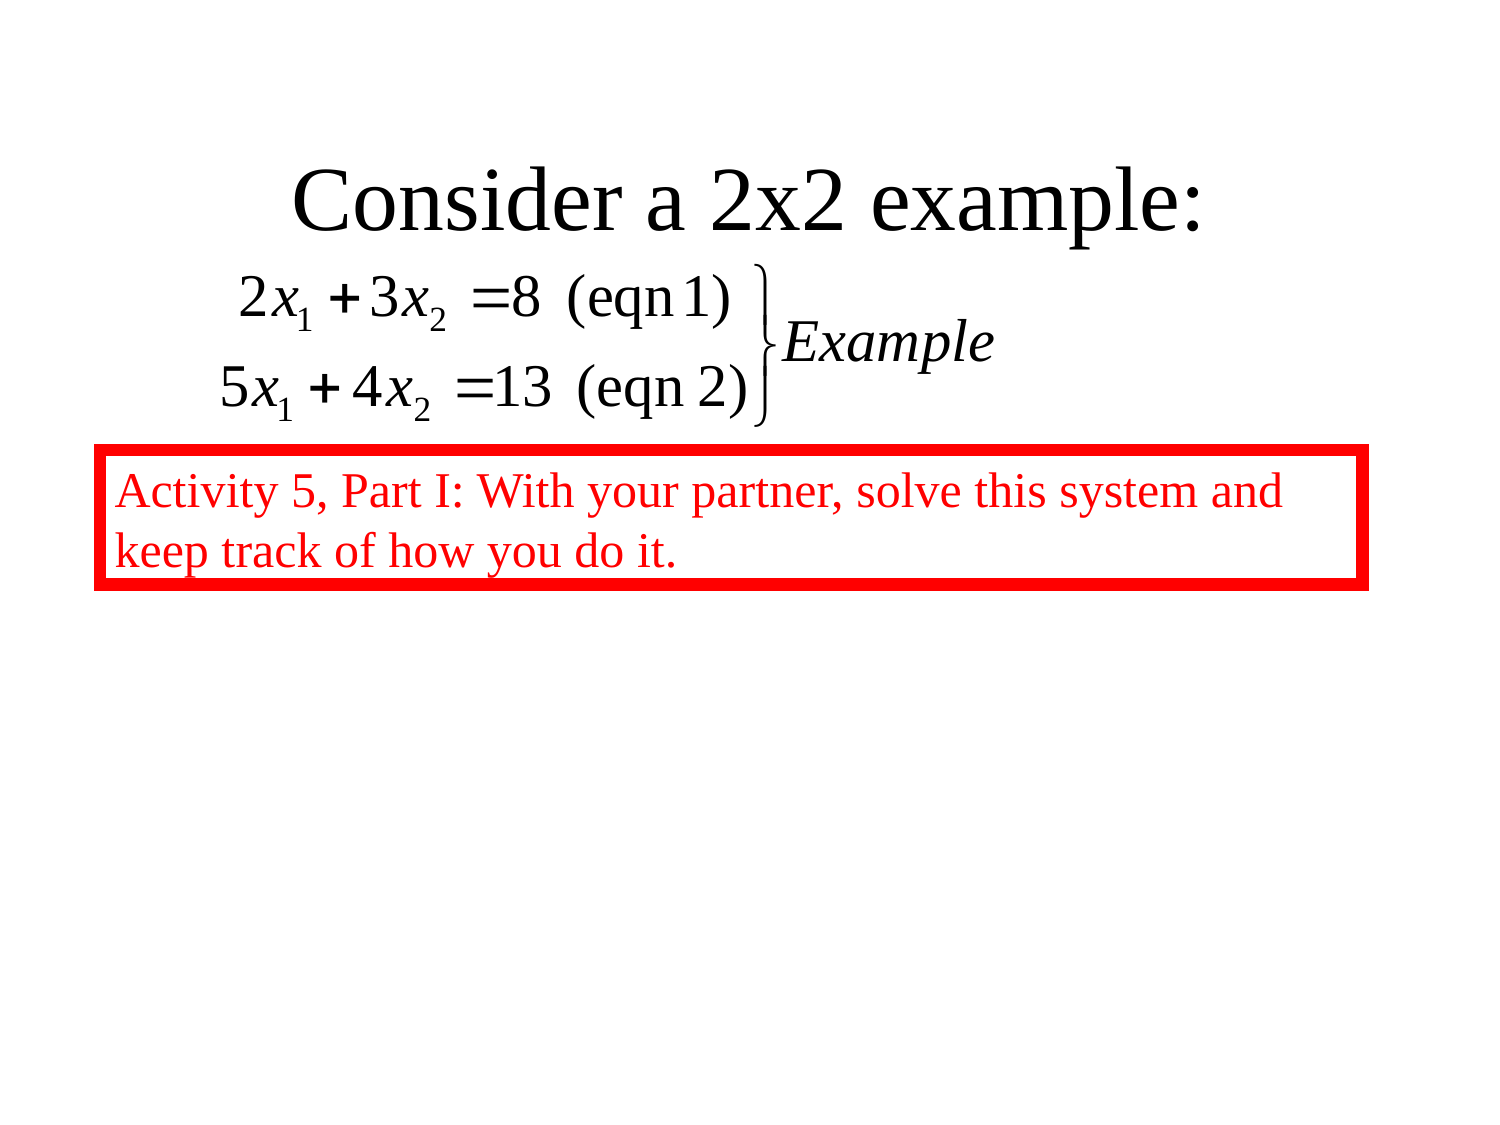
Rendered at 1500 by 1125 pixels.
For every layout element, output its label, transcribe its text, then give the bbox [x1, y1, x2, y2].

text_box Activity 5, Part I: With your partner, solve this system and keep track of how you do it. [99, 449, 1363, 585]
title Consider a 2x2 example: [112, 99, 1388, 288]
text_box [212, 249, 1022, 442]
